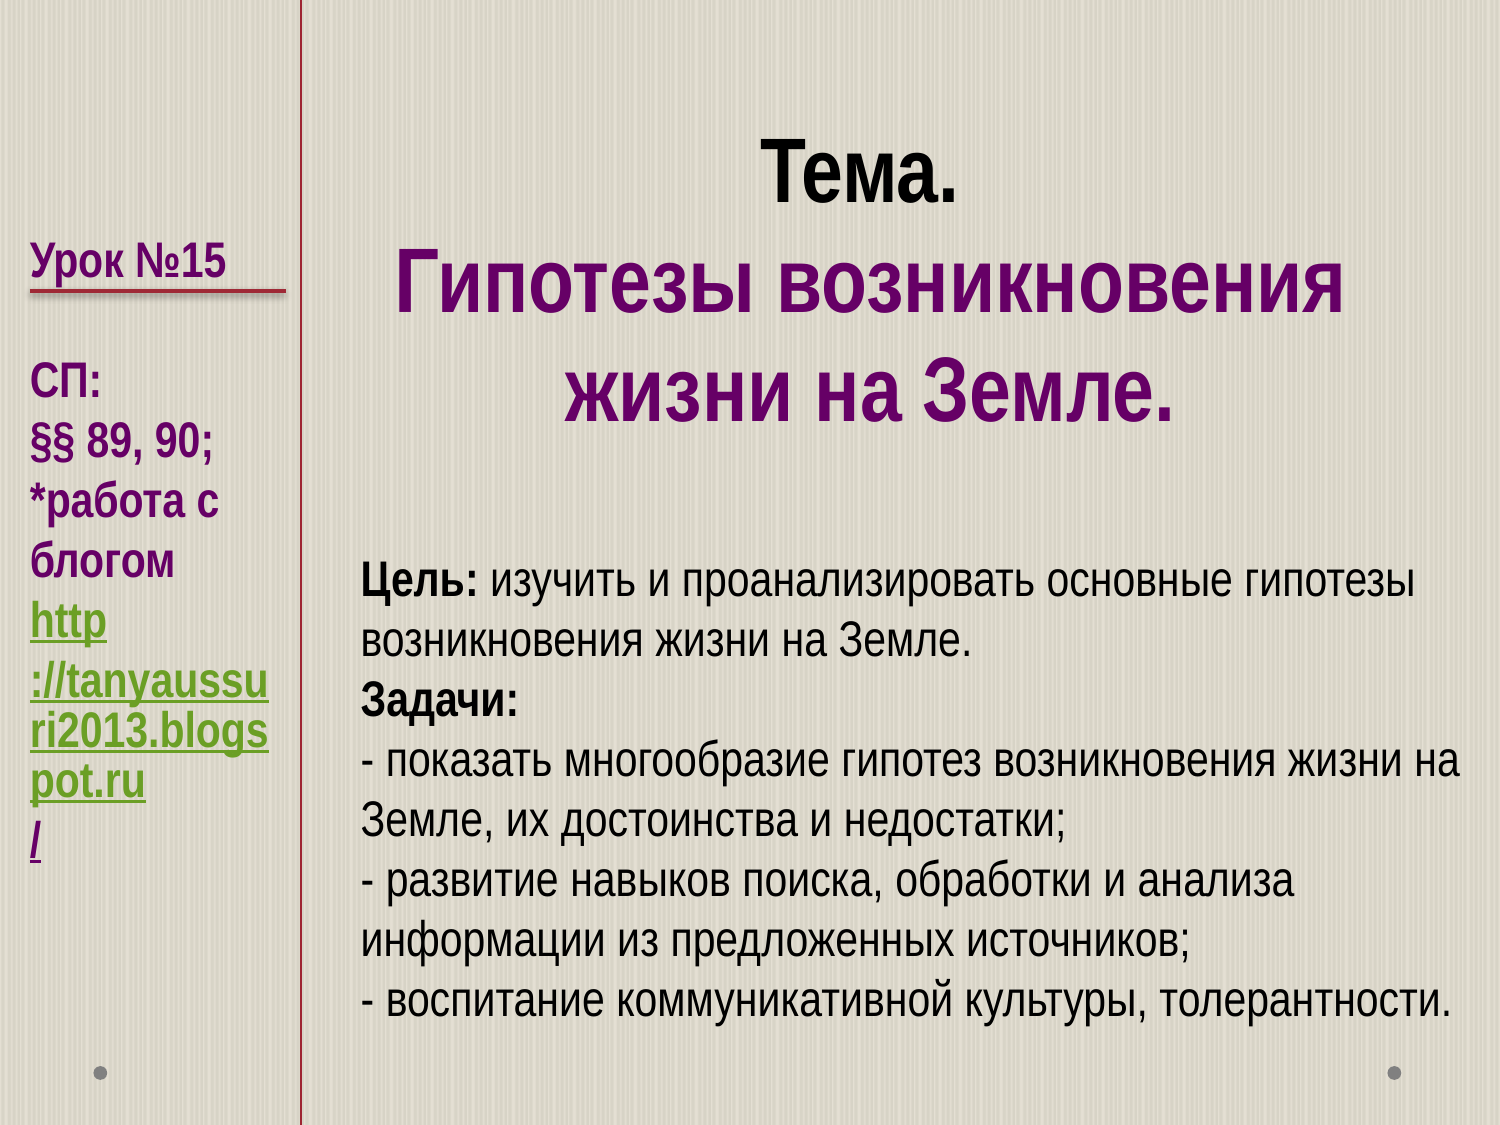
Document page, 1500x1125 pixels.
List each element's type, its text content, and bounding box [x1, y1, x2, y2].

text_box Цель: изучить и проанализировать основные гипотезы возникновения жизни на Земле. Задачи: - показать многообразие гипотез возникновения жизни на Земле, их достоинства и недостатки; - развитие навыков поиска, обработки и анализа информации из предложенных источников; - воспитание коммуникативной культуры, толерантности. [345, 538, 1480, 1034]
text_box Урок №15 СП: §§ 89, 90; *работа с блогом http://tanyaussuri2013.blogspot.ru/ [15, 219, 296, 775]
text_box Тема. Гипотезы возникновения жизни на Земле. [348, 54, 1394, 496]
